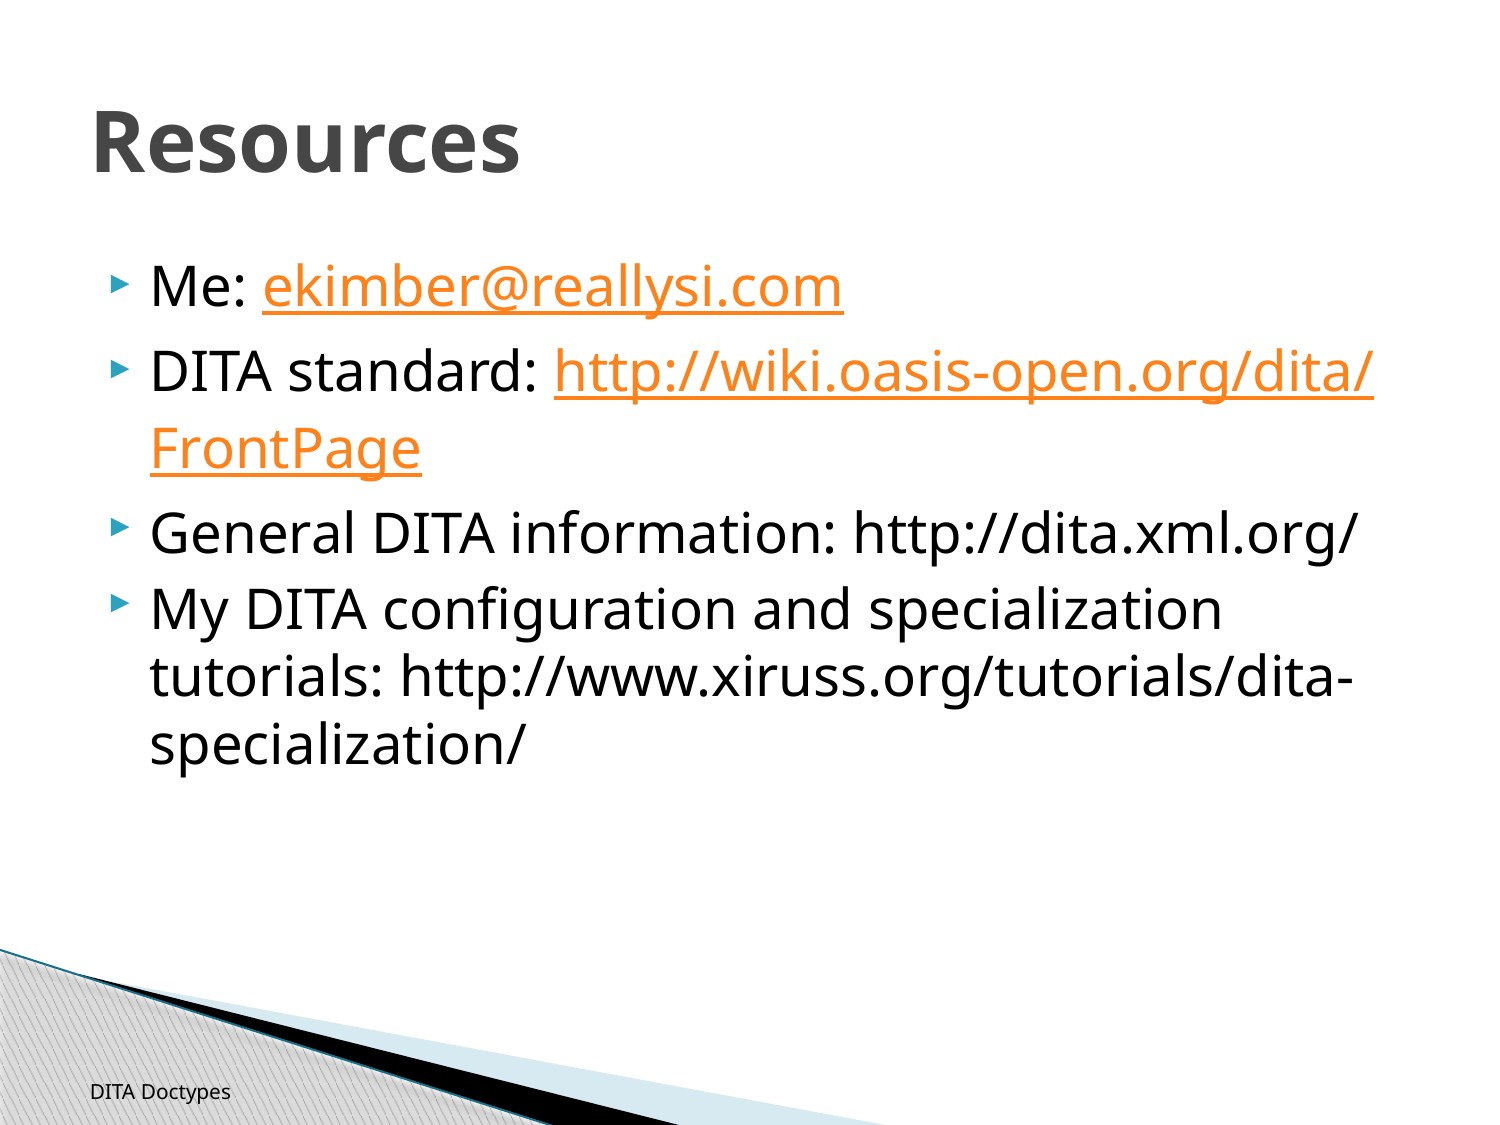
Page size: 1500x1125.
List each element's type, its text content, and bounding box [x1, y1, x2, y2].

title Resources [75, 45, 1425, 233]
list Me: ekimber@reallysi.com DITA standard: http://wiki.oasis-open.org/dita/FrontPage General DITA information: http://dita.xml.org/ My DITA configuration and specialization tutorials: http://www.xiruss.org/tutorials/dita-specialization/ [75, 243, 1425, 986]
